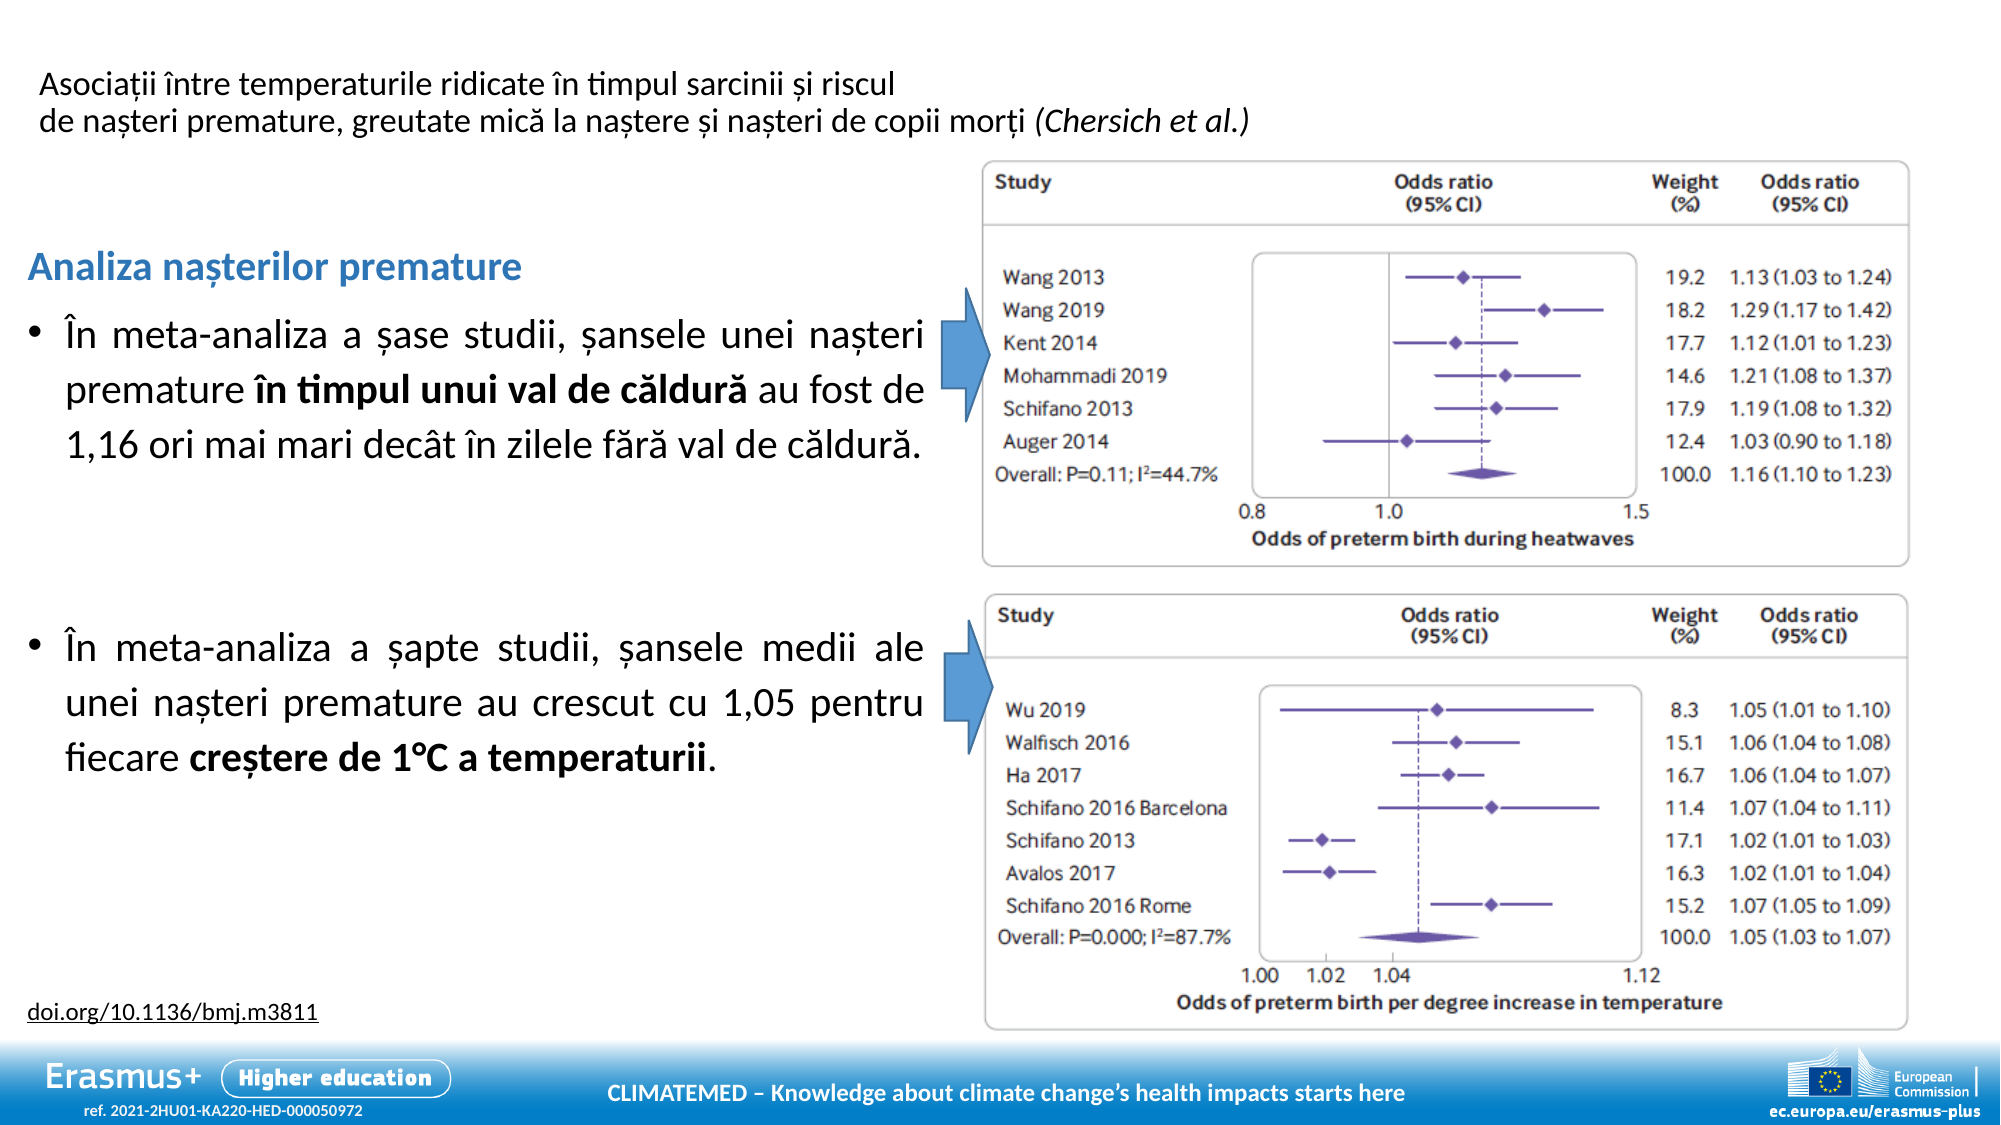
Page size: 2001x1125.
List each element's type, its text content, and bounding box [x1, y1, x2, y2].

picture [974, 159, 1918, 569]
text_box [943, 619, 974, 755]
text_box [940, 287, 974, 423]
title Asociații între temperaturile ridicate în timpul sarcinii și riscul de nașteri premature, greutate mică la naștere și nașteri de copii morți (Chersich et al.) [24, 57, 1976, 148]
picture [0, 591, 2000, 1125]
text_box doi.org/10.1136/bmj.m3811 [12, 987, 920, 1033]
list Analiza nașterilor premature În meta-analiza a șase studii, șansele unei nașteri premature în timpul unui val de căldură au fost de 1,16 ori mai mari decât în zilele fără val de căldură. În meta-analiza a șapte studii, șansele medii ale unei nașteri premature au crescut cu 1,05 pentru fiecare creștere de 1°C a temperaturii. [12, 226, 941, 922]
